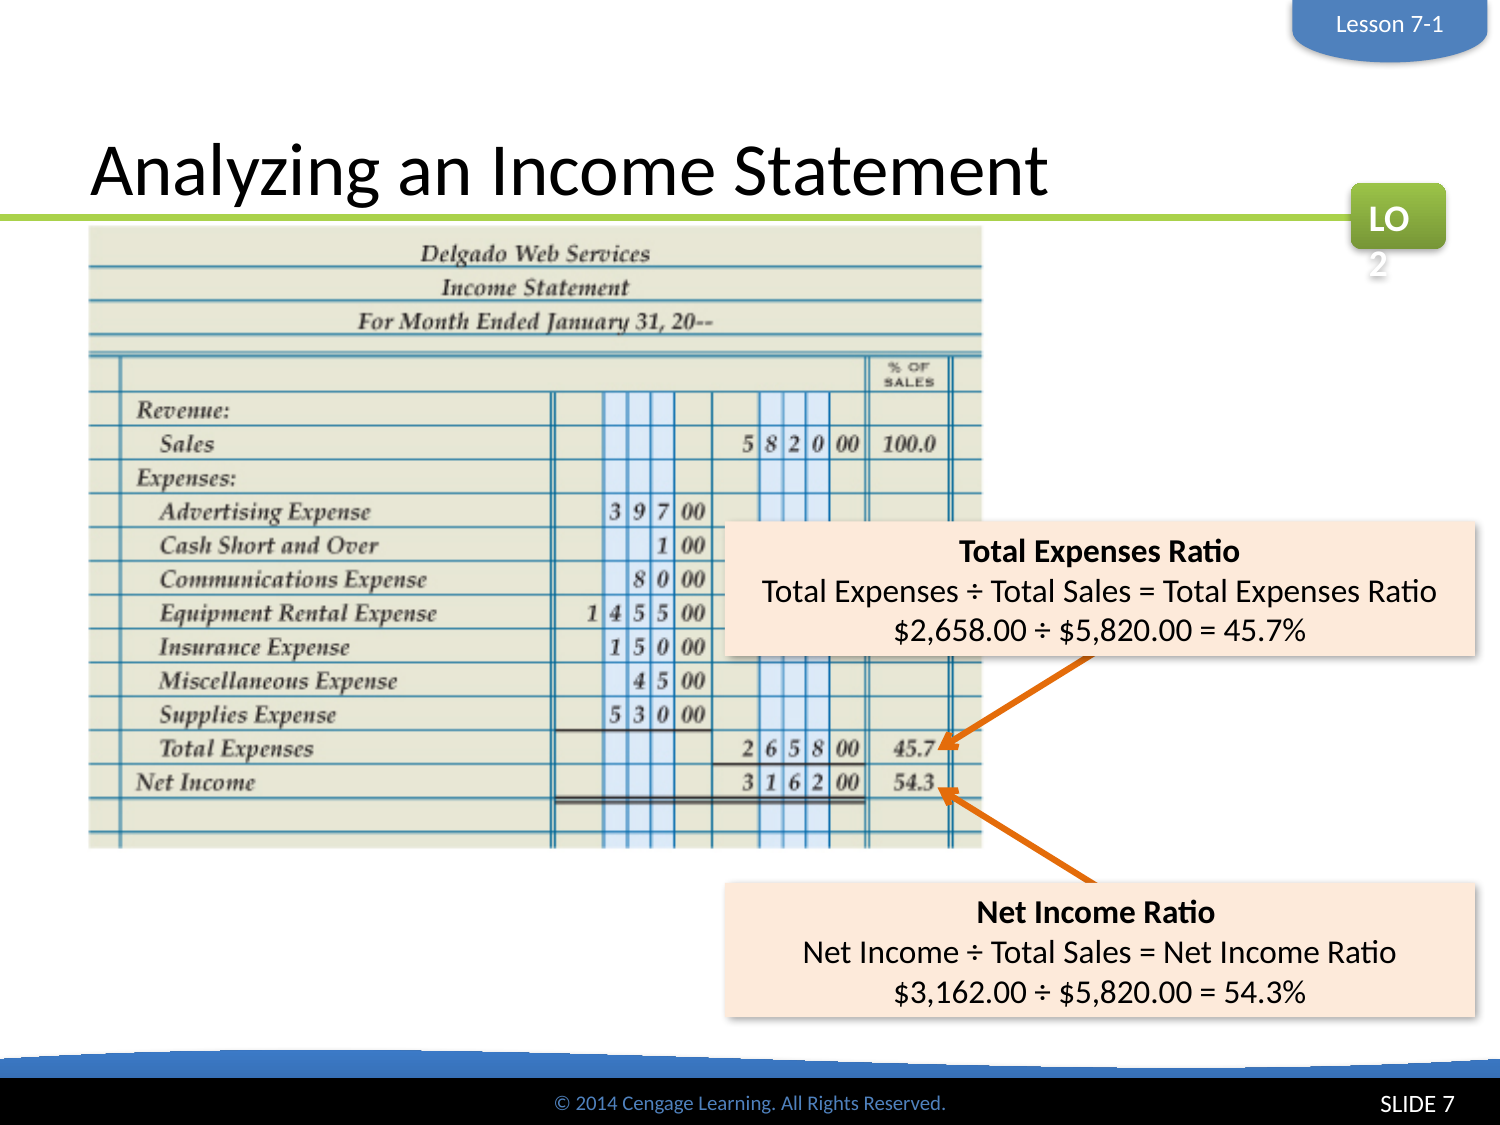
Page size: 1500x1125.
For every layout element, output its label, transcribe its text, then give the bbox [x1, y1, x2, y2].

picture [87, 224, 988, 854]
text_box LO2 [1350, 183, 1446, 250]
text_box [724, 787, 1476, 1019]
slide_number SLIDE 7 [1170, 1080, 1470, 1125]
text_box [1292, 0, 1488, 63]
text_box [724, 520, 1476, 751]
title Analyzing an Income Statement [75, 29, 1350, 218]
